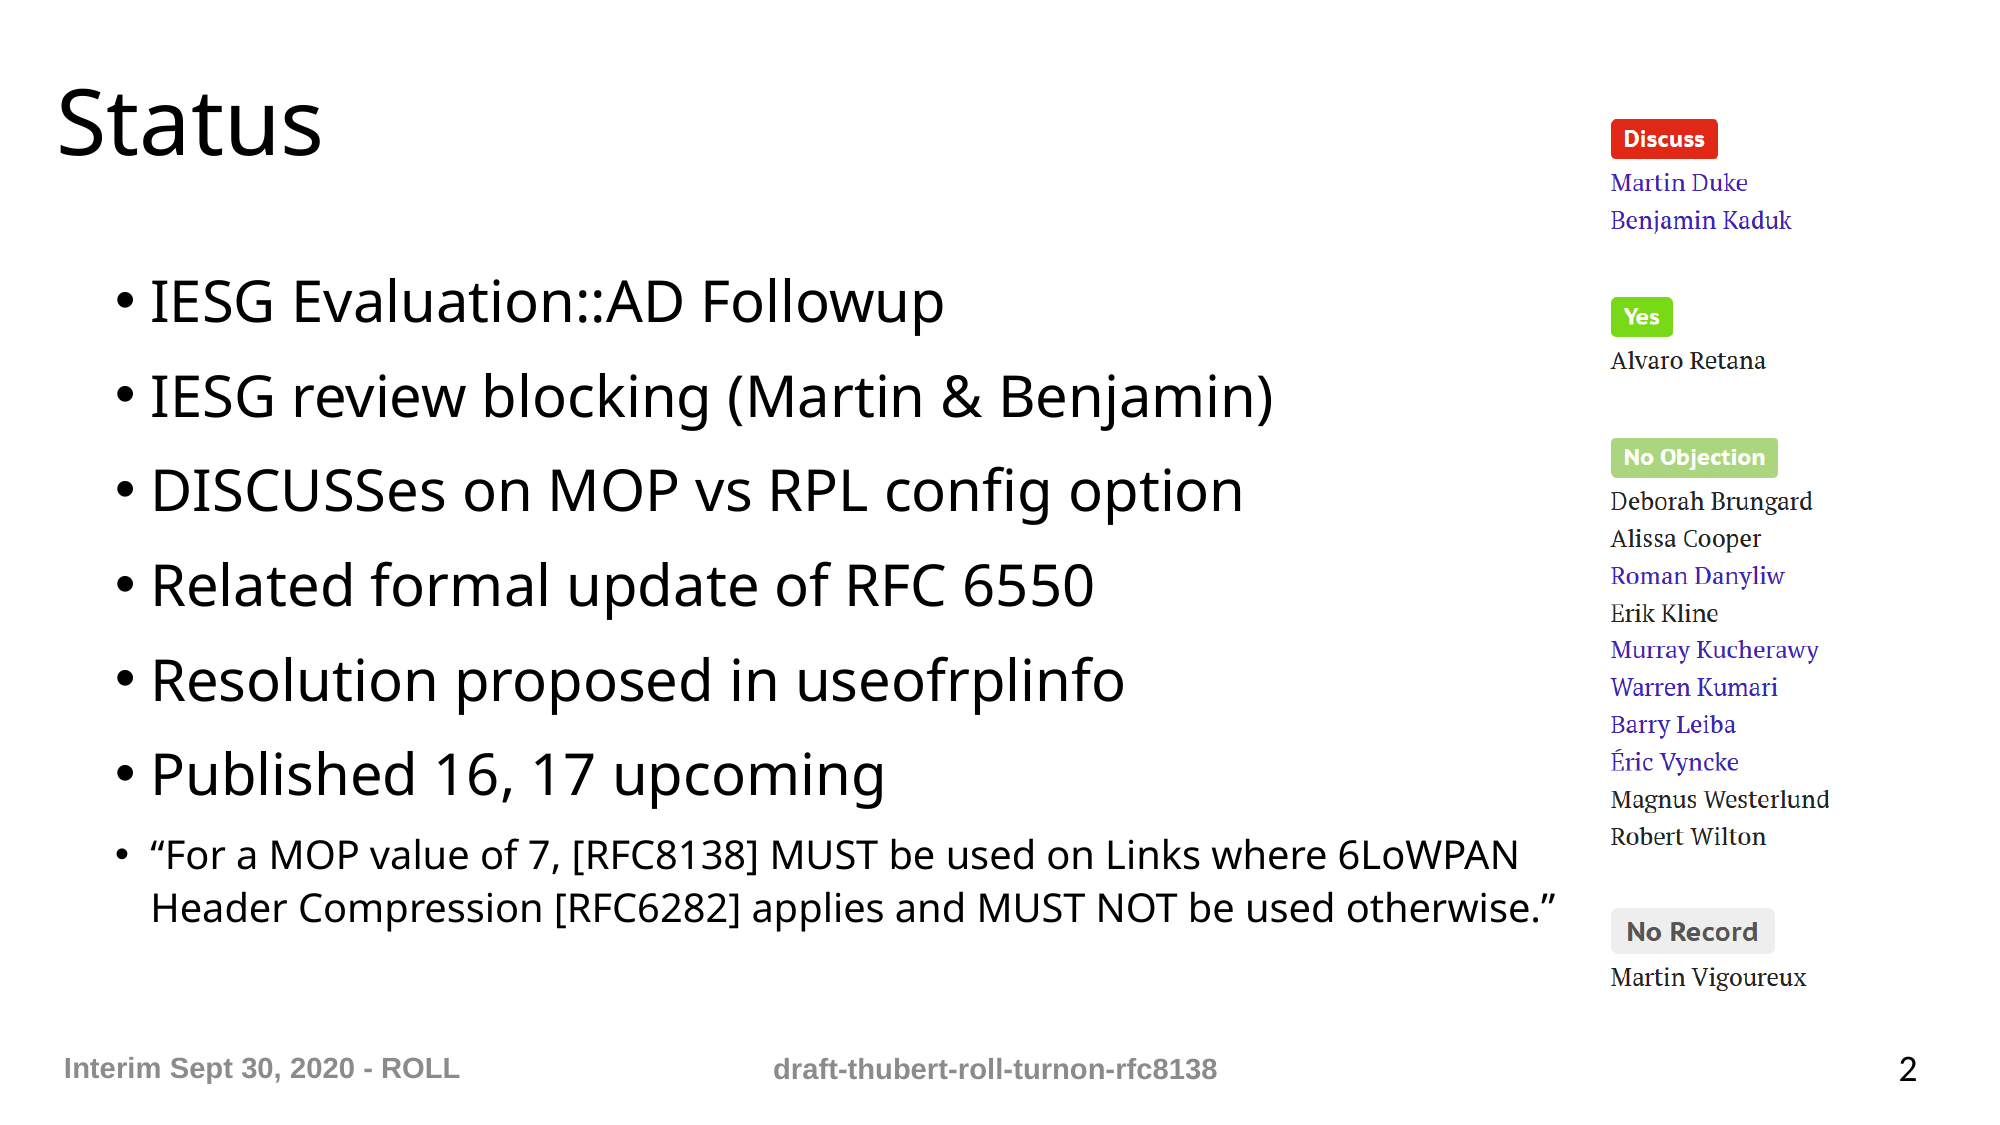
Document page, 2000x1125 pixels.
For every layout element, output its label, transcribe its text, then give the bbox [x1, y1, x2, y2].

picture [1588, 96, 1862, 1049]
title Status [41, 16, 1767, 235]
text_box Interim Sept 30, 2020 - ROLL [48, 1036, 724, 1097]
text_box 2 [1482, 1036, 1933, 1097]
text_box draft-thubert-roll-turnon-rfc8138 [662, 1038, 1338, 1098]
list IESG Evaluation::AD Followup IESG review blocking (Martin & Benjamin) DISCUSSes on MOP vs RPL config option Related formal update of RFC 6550 Resolution proposed in useofrplinfo Published 16, 17 upcoming “For a MOP value of 7, [RFC8138] MUST be used on Links where 6LoWPAN Header Compression [RFC6282] applies and MUST NOT be used otherwise.” [100, 249, 1588, 998]
